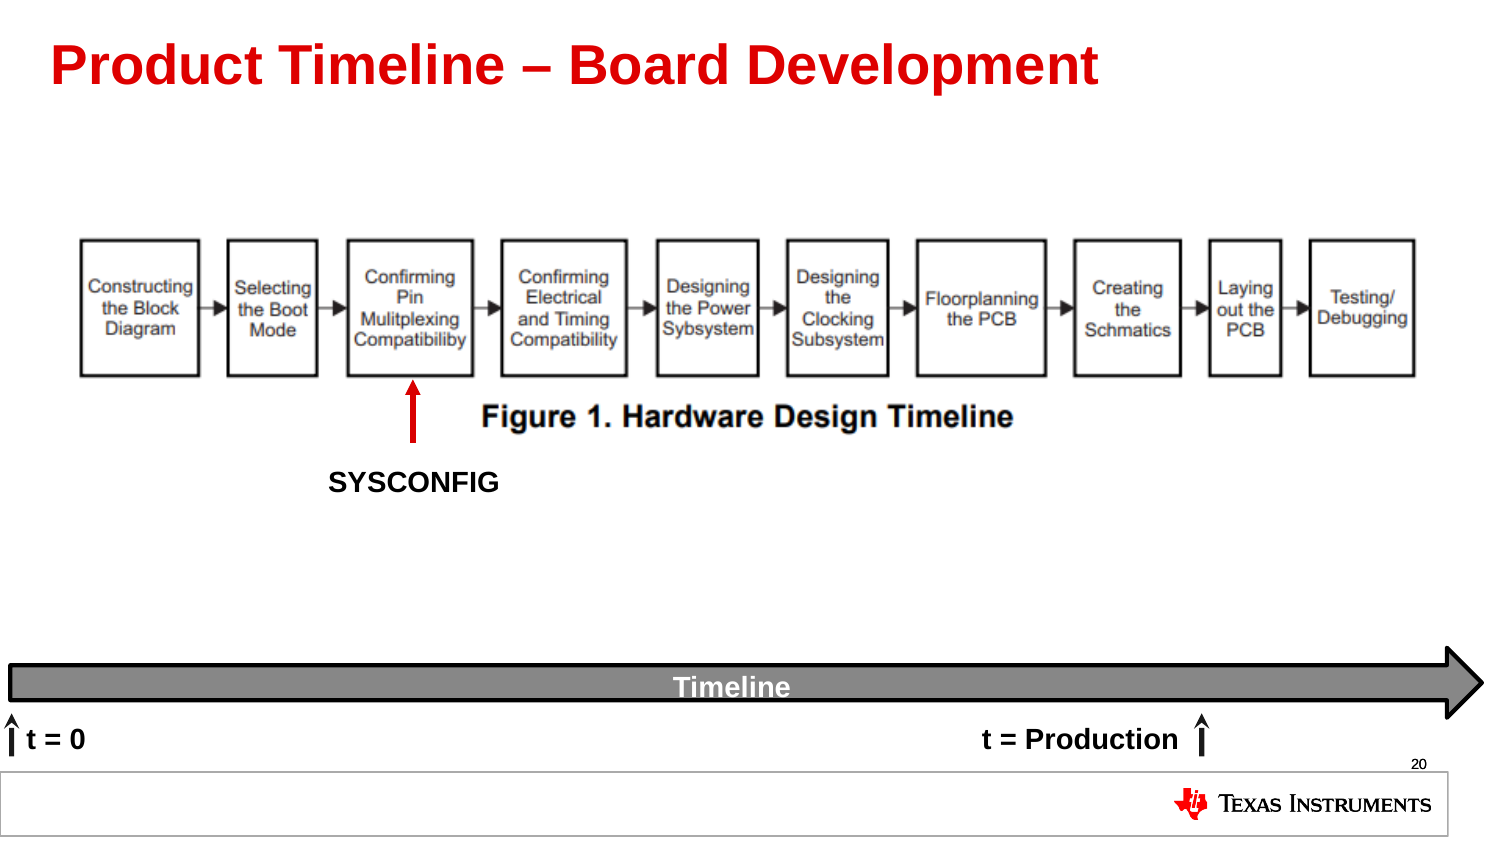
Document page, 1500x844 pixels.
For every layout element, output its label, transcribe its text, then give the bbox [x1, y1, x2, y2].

picture [61, 223, 1431, 444]
text_box SYSCONFIG [313, 455, 516, 506]
text_box Timeline [8, 645, 1484, 720]
text_box t = Production [966, 713, 1194, 763]
text_box t = 0 [11, 713, 101, 763]
text_box 20 [1089, 748, 1440, 774]
title Product Timeline – Board Development [37, 17, 1426, 119]
picture [1174, 788, 1431, 820]
